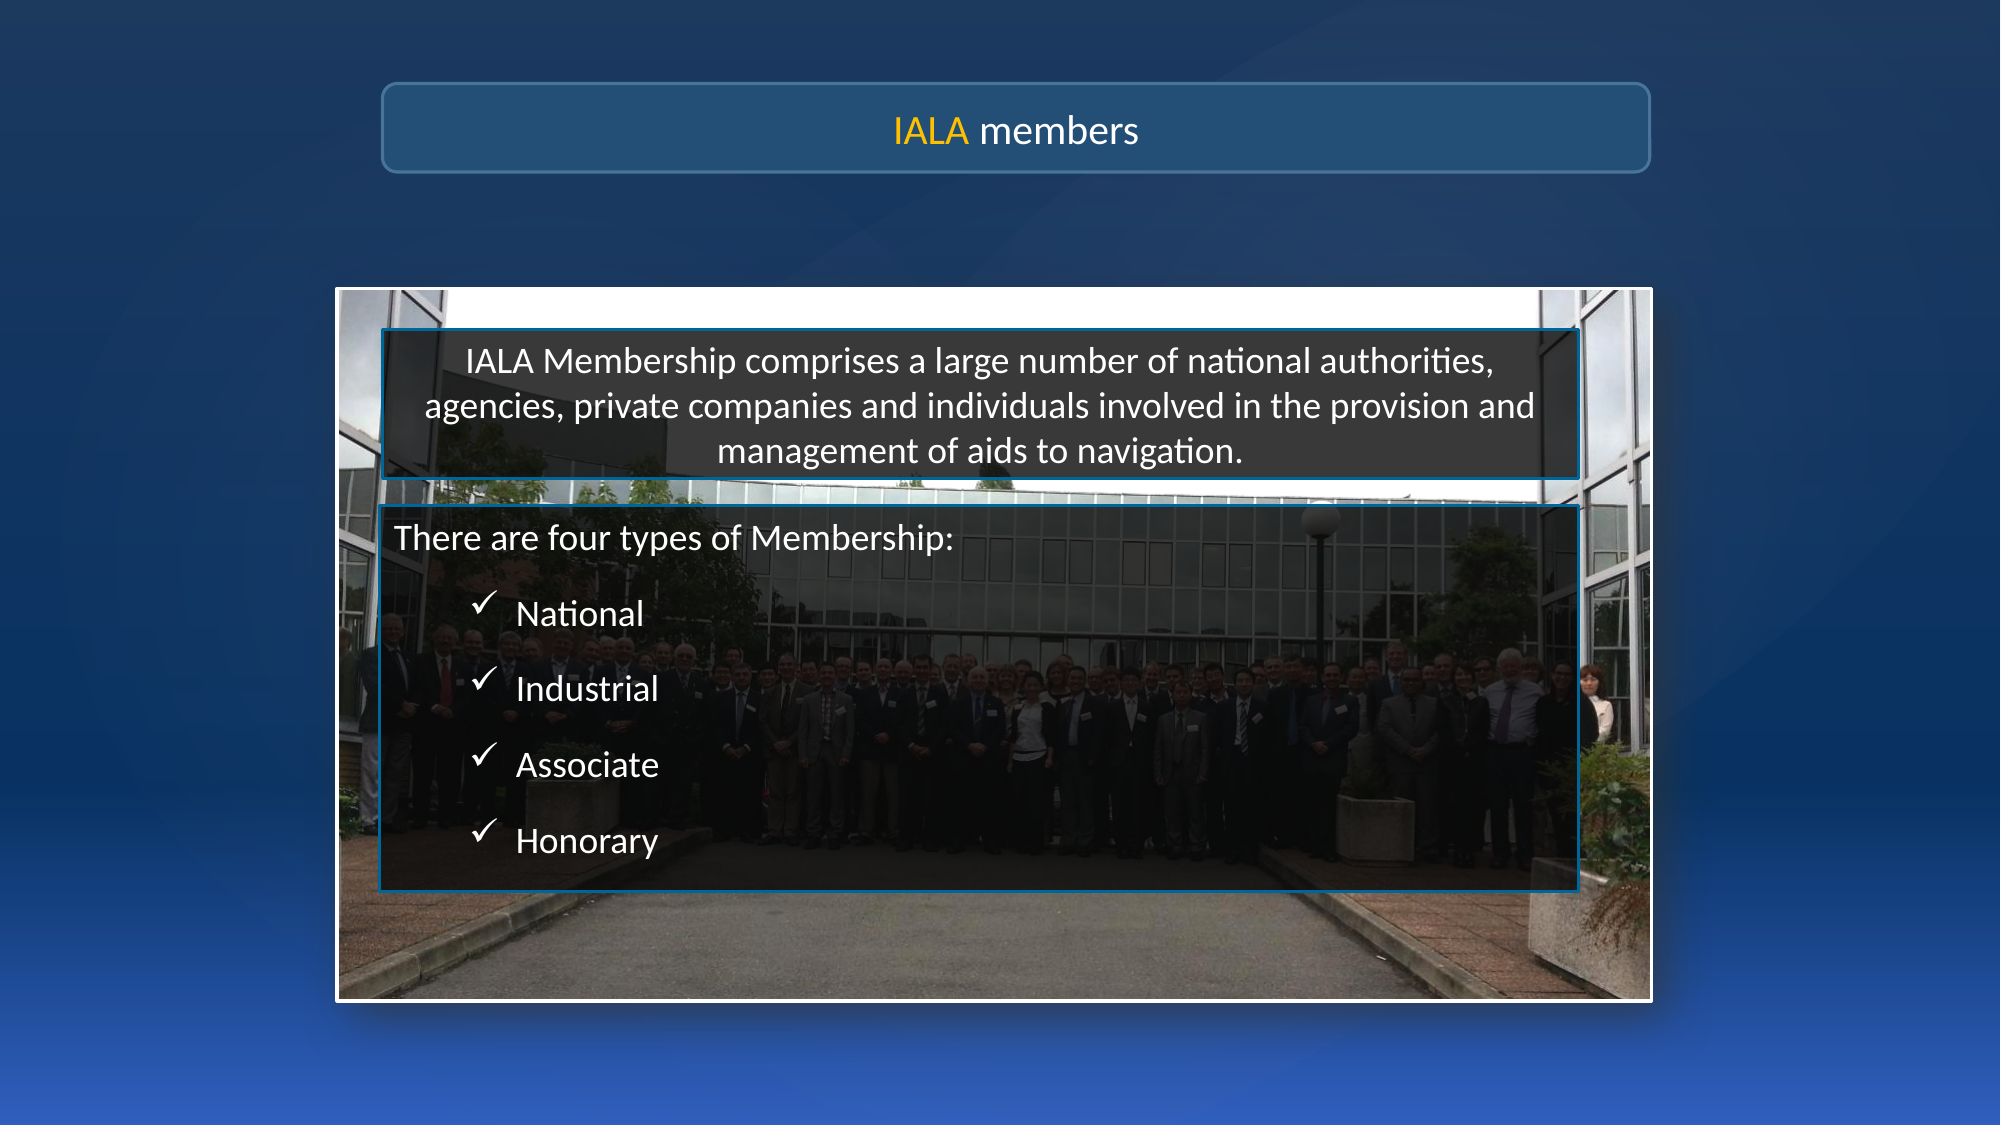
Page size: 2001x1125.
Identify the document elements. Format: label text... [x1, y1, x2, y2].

picture [338, 289, 1651, 1000]
text_box IALA members [380, 81, 1652, 174]
